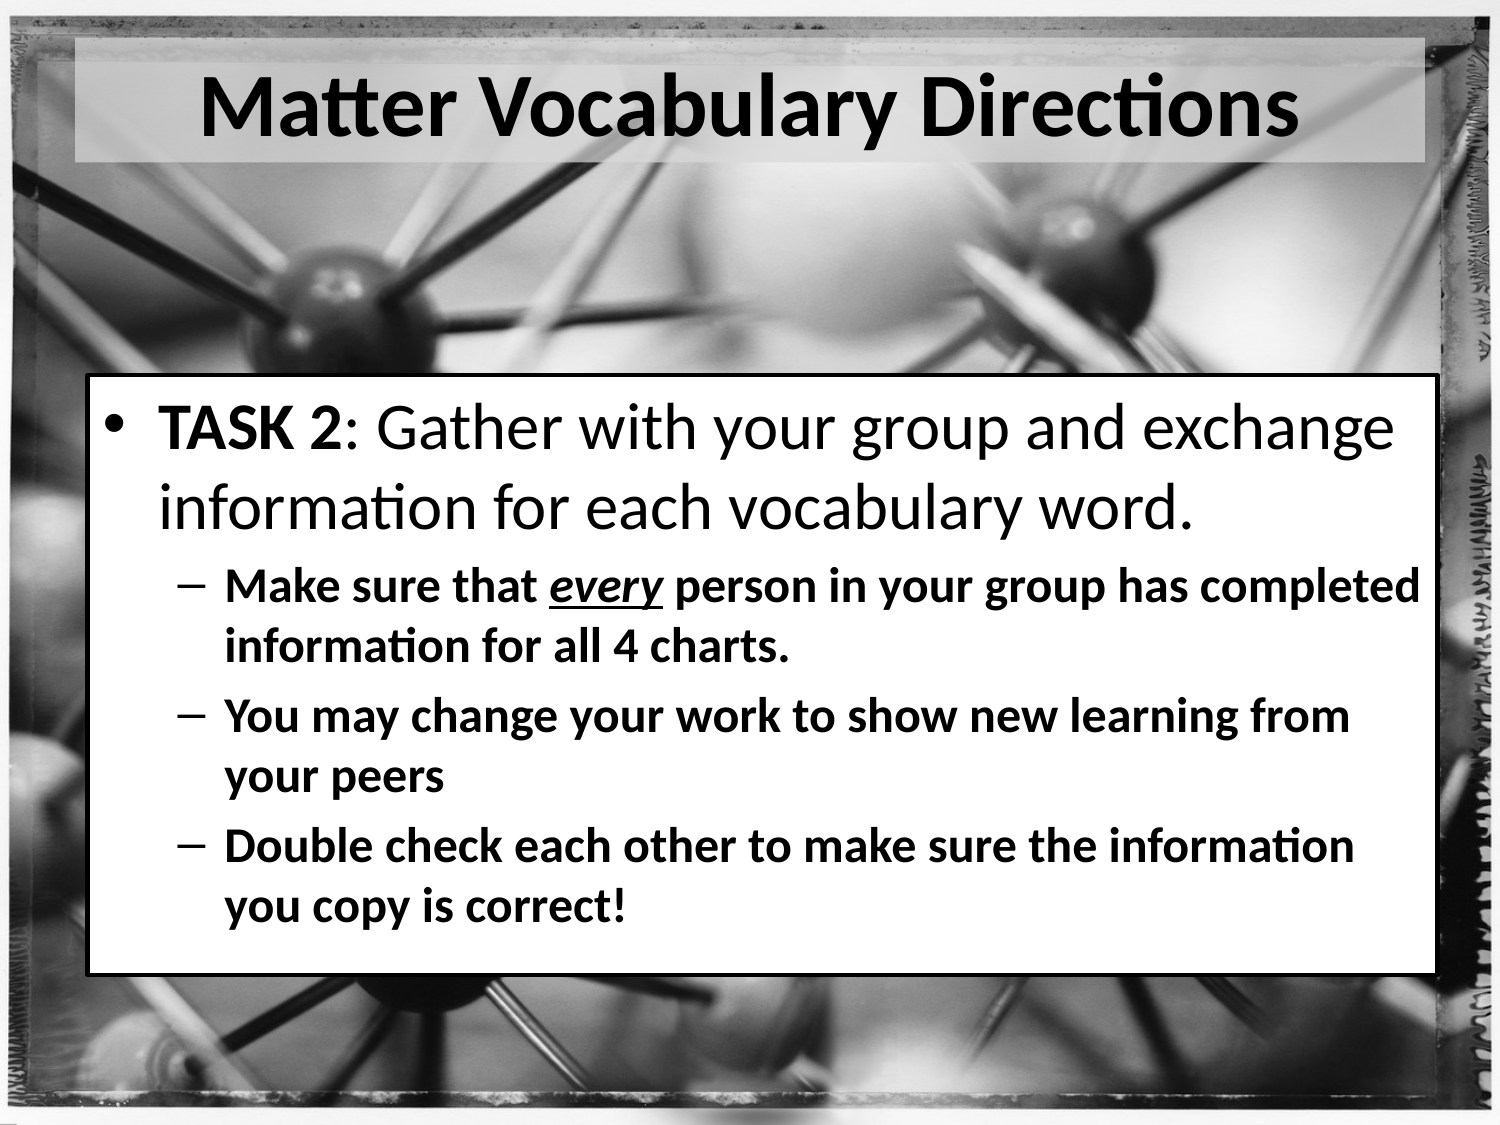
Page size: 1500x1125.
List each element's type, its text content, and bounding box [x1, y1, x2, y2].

picture [0, 0, 1500, 1125]
title Matter Vocabulary Directions [75, 37, 1425, 163]
list TASK 2: Gather with your group and exchange information for each vocabulary word. Make sure that every person in your group has completed information for all 4 charts. You may change your work to show new learning from your peers Double check each other to make sure the information you copy is correct! [85, 373, 1440, 977]
